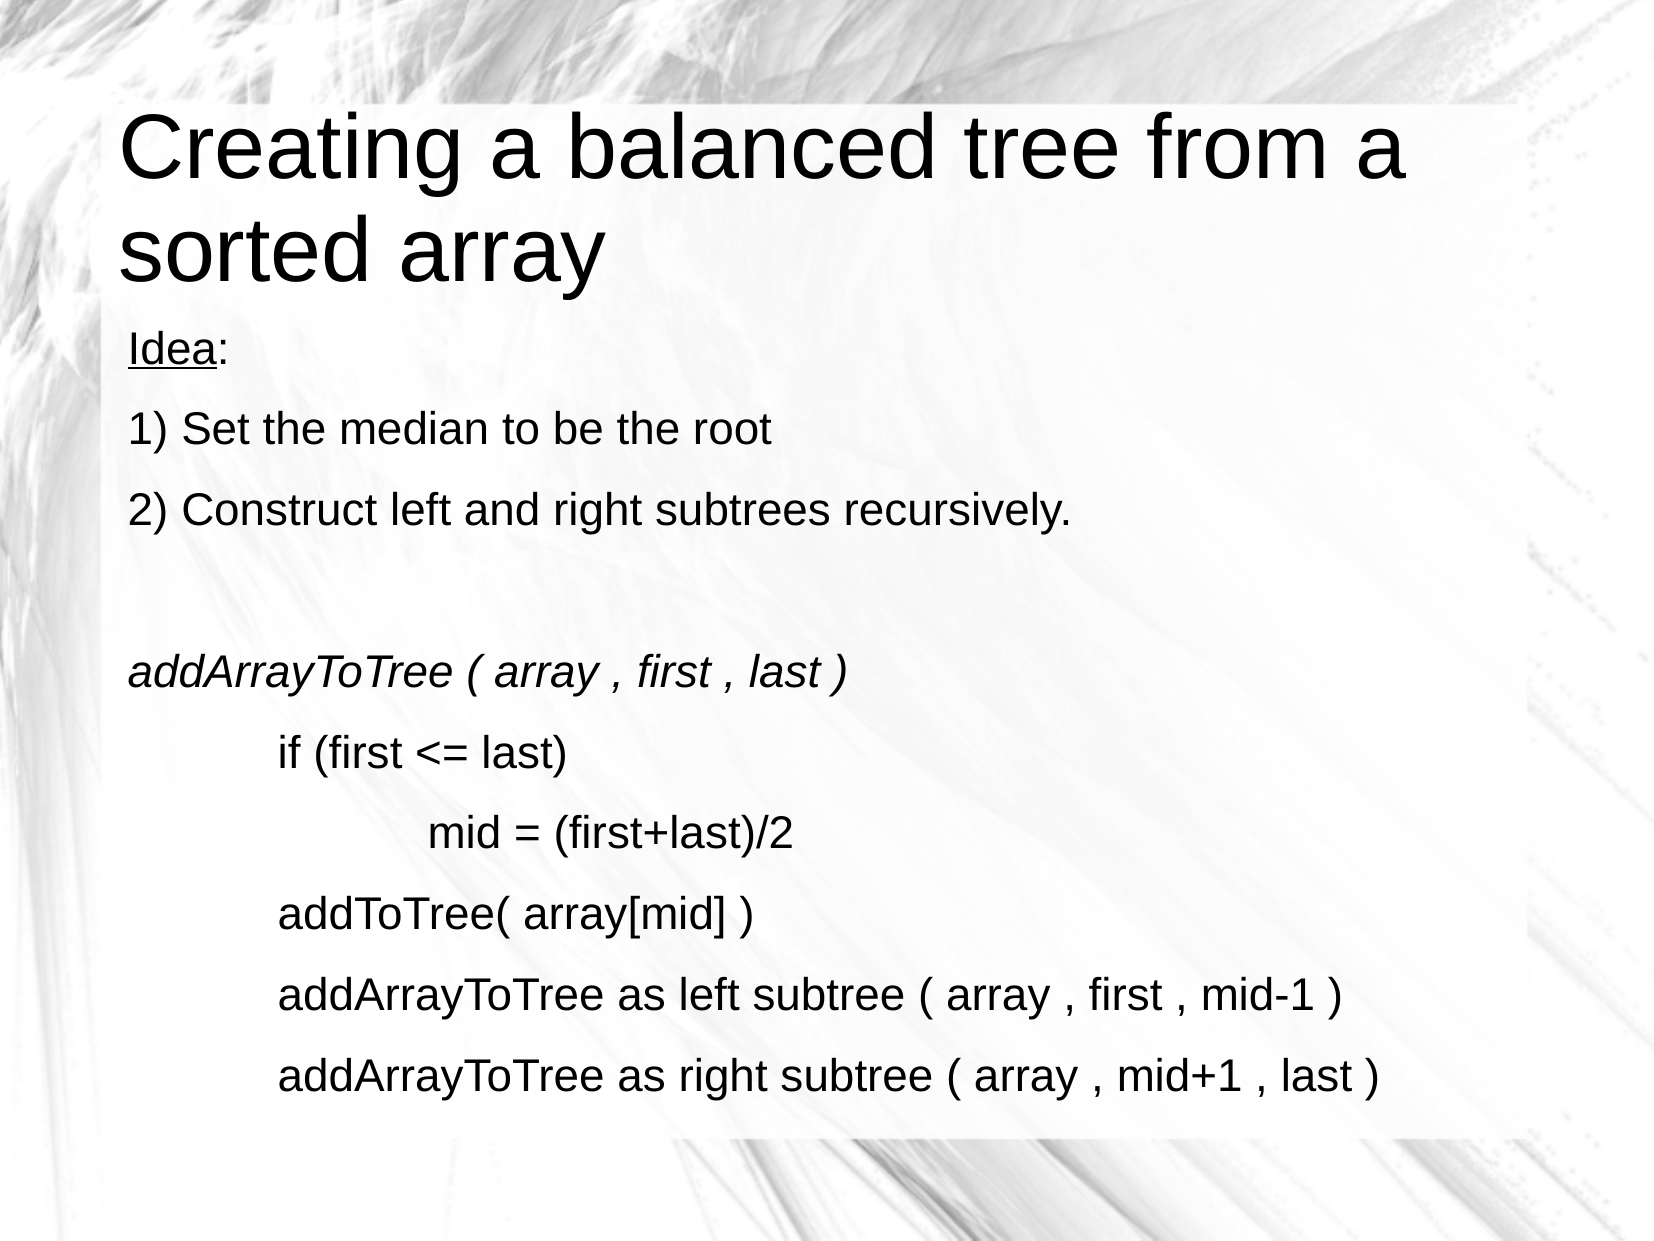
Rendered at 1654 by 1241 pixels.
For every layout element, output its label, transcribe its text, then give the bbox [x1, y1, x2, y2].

list Idea: 1) Set the median to be the root 2) Construct left and right subtrees recursively. addArrayToTree ( array , first , last ) if (first <= last) mid = (first+last)/2 addToTree( array[mid] ) addArrayToTree as left subtree ( array , first , mid-1 ) addArrayToTree as right subtree ( array , mid+1 , last ) [118, 319, 1571, 1109]
title Creating a balanced tree from a sorted array [118, 93, 1506, 299]
picture [0, 0, 1654, 1241]
